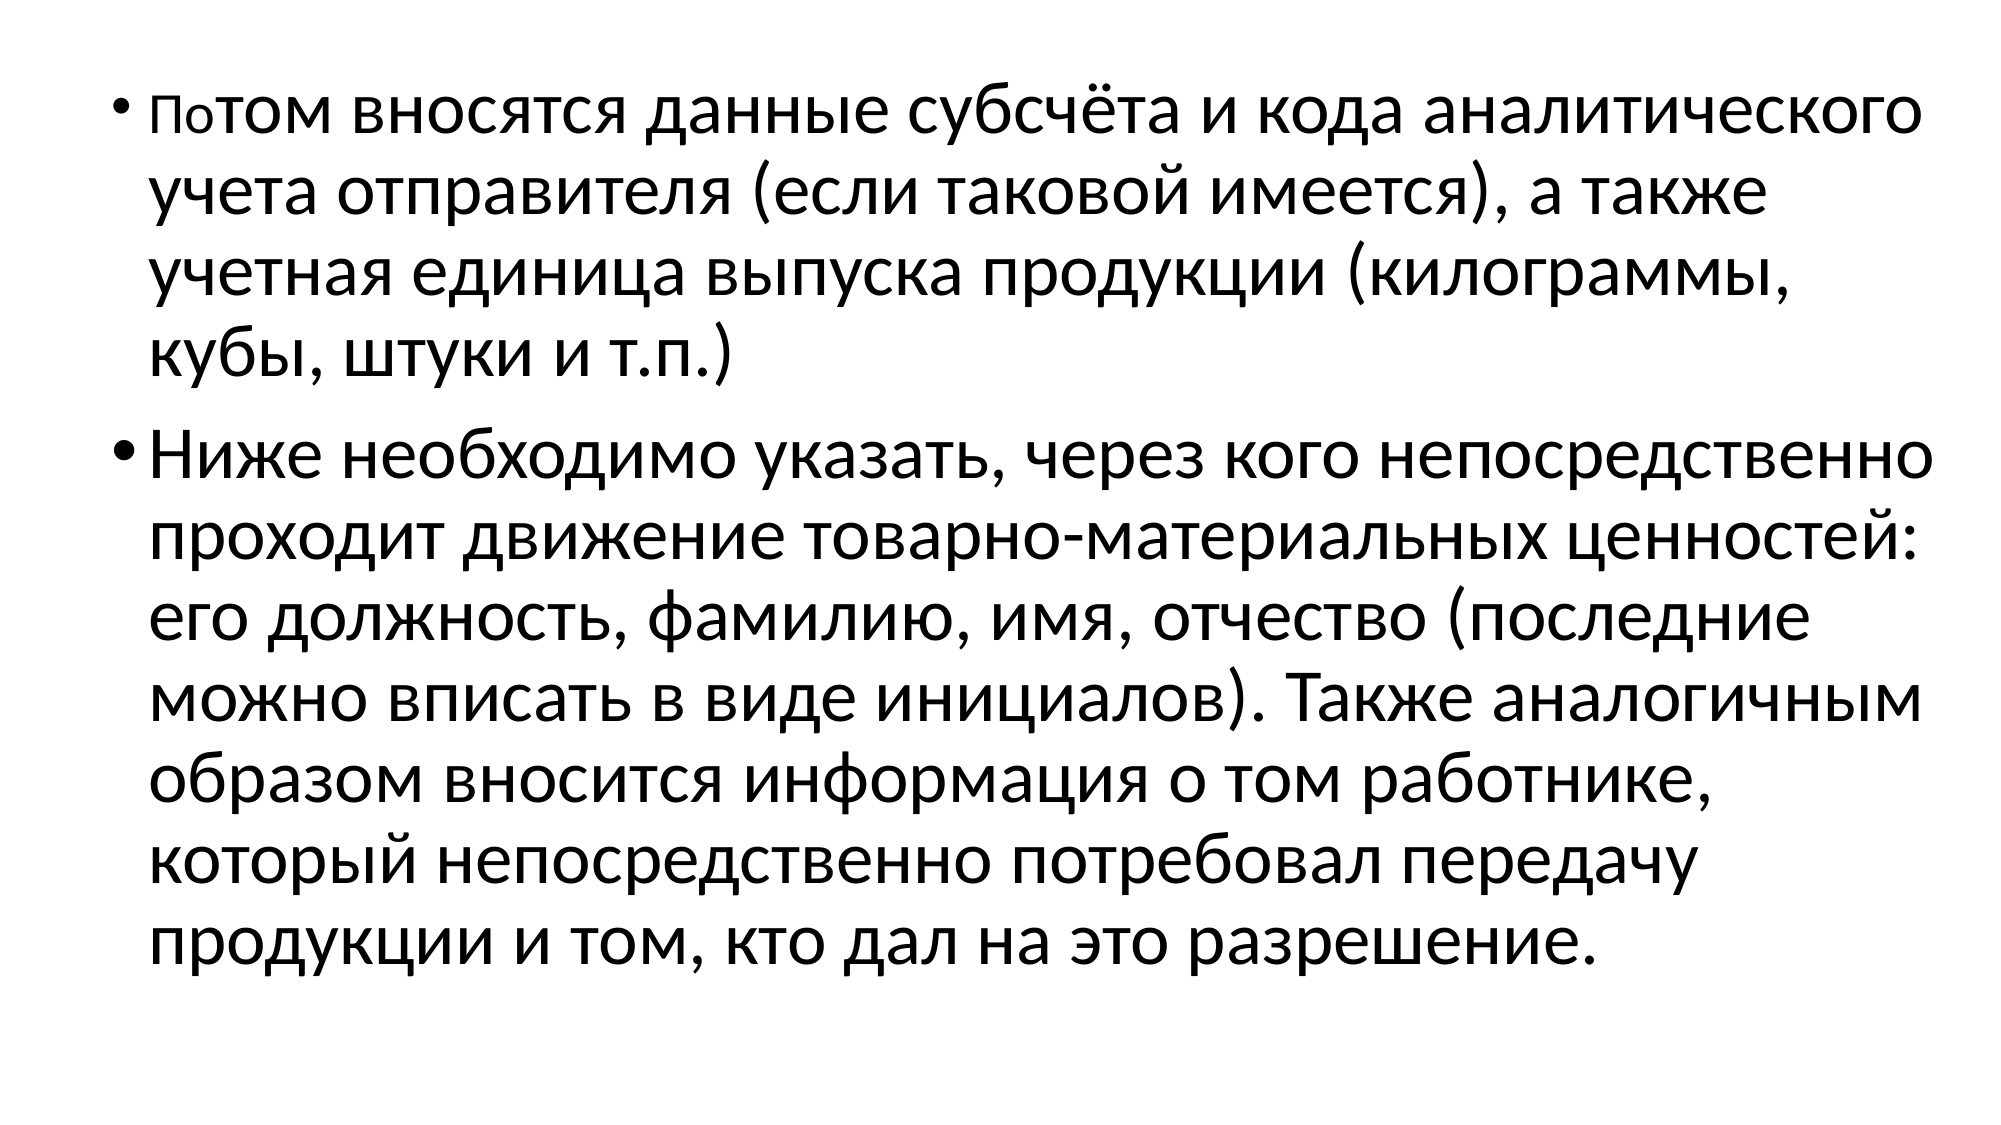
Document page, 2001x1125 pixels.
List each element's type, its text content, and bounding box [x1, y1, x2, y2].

list Потом вносятся данные субсчёта и кода аналитического учета отправителя (если таковой имеется), а также учетная единица выпуска продукции (килограммы, кубы, штуки и т.п.) Ниже необходимо указать, через кого непосредственно проходит движение товарно-материальных ценностей: его должность, фамилию, имя, отчество (последние можно вписать в виде инициалов). Также аналогичным образом вносится информация о том работнике, который непосредственно потребовал передачу продукции и том, кто дал на это разрешение. [96, 61, 2000, 1102]
